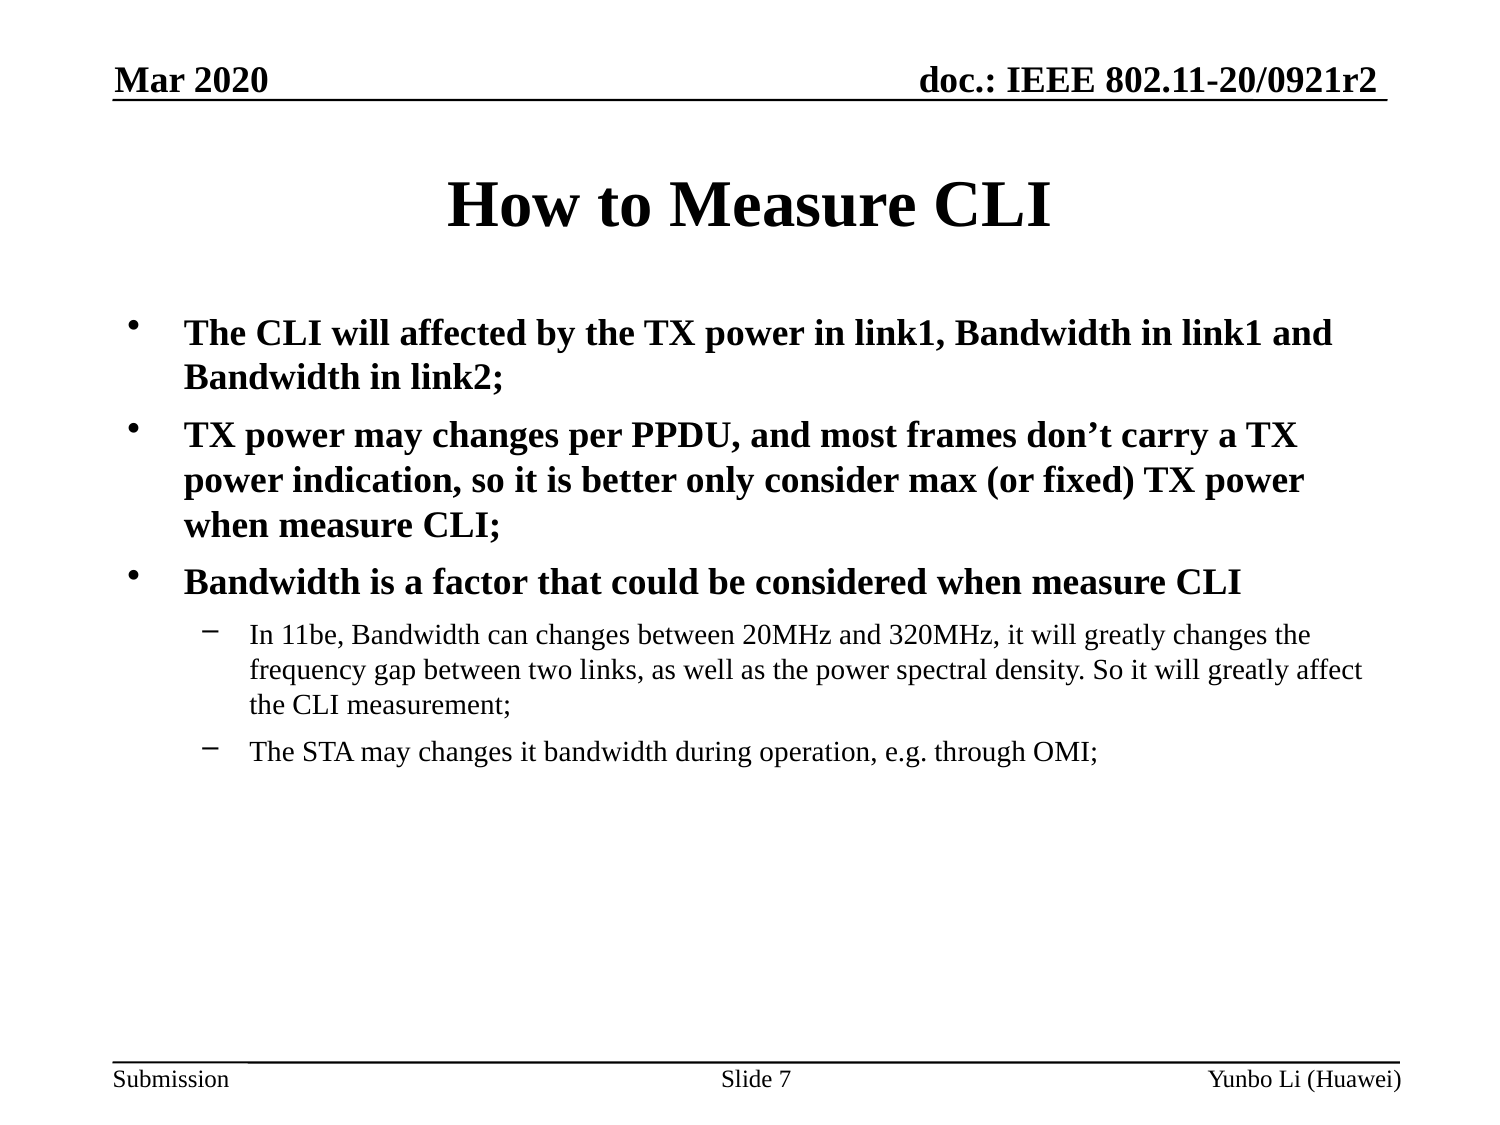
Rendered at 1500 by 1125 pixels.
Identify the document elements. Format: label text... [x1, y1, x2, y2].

title How to Measure CLI [112, 112, 1388, 288]
slide_number Slide 7 [712, 1061, 800, 1093]
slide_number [114, 54, 271, 101]
list The CLI will affected by the TX power in link1, Bandwidth in link1 and Bandwidth in link2; TX power may changes per PPDU, and most frames don’t carry a TX power indication, so it is better only consider max (or fixed) TX power when measure CLI; Bandwidth is a factor that could be considered when measure CLI In 11be, Bandwidth can changes between 20MHz and 320MHz, it will greatly changes the frequency gap between two links, as well as the power spectral density. So it will greatly affect the CLI measurement; The STA may changes it bandwidth during operation, e.g. through OMI; [112, 299, 1388, 1063]
footer Yunbo Li (Huawei) [1204, 1061, 1402, 1093]
